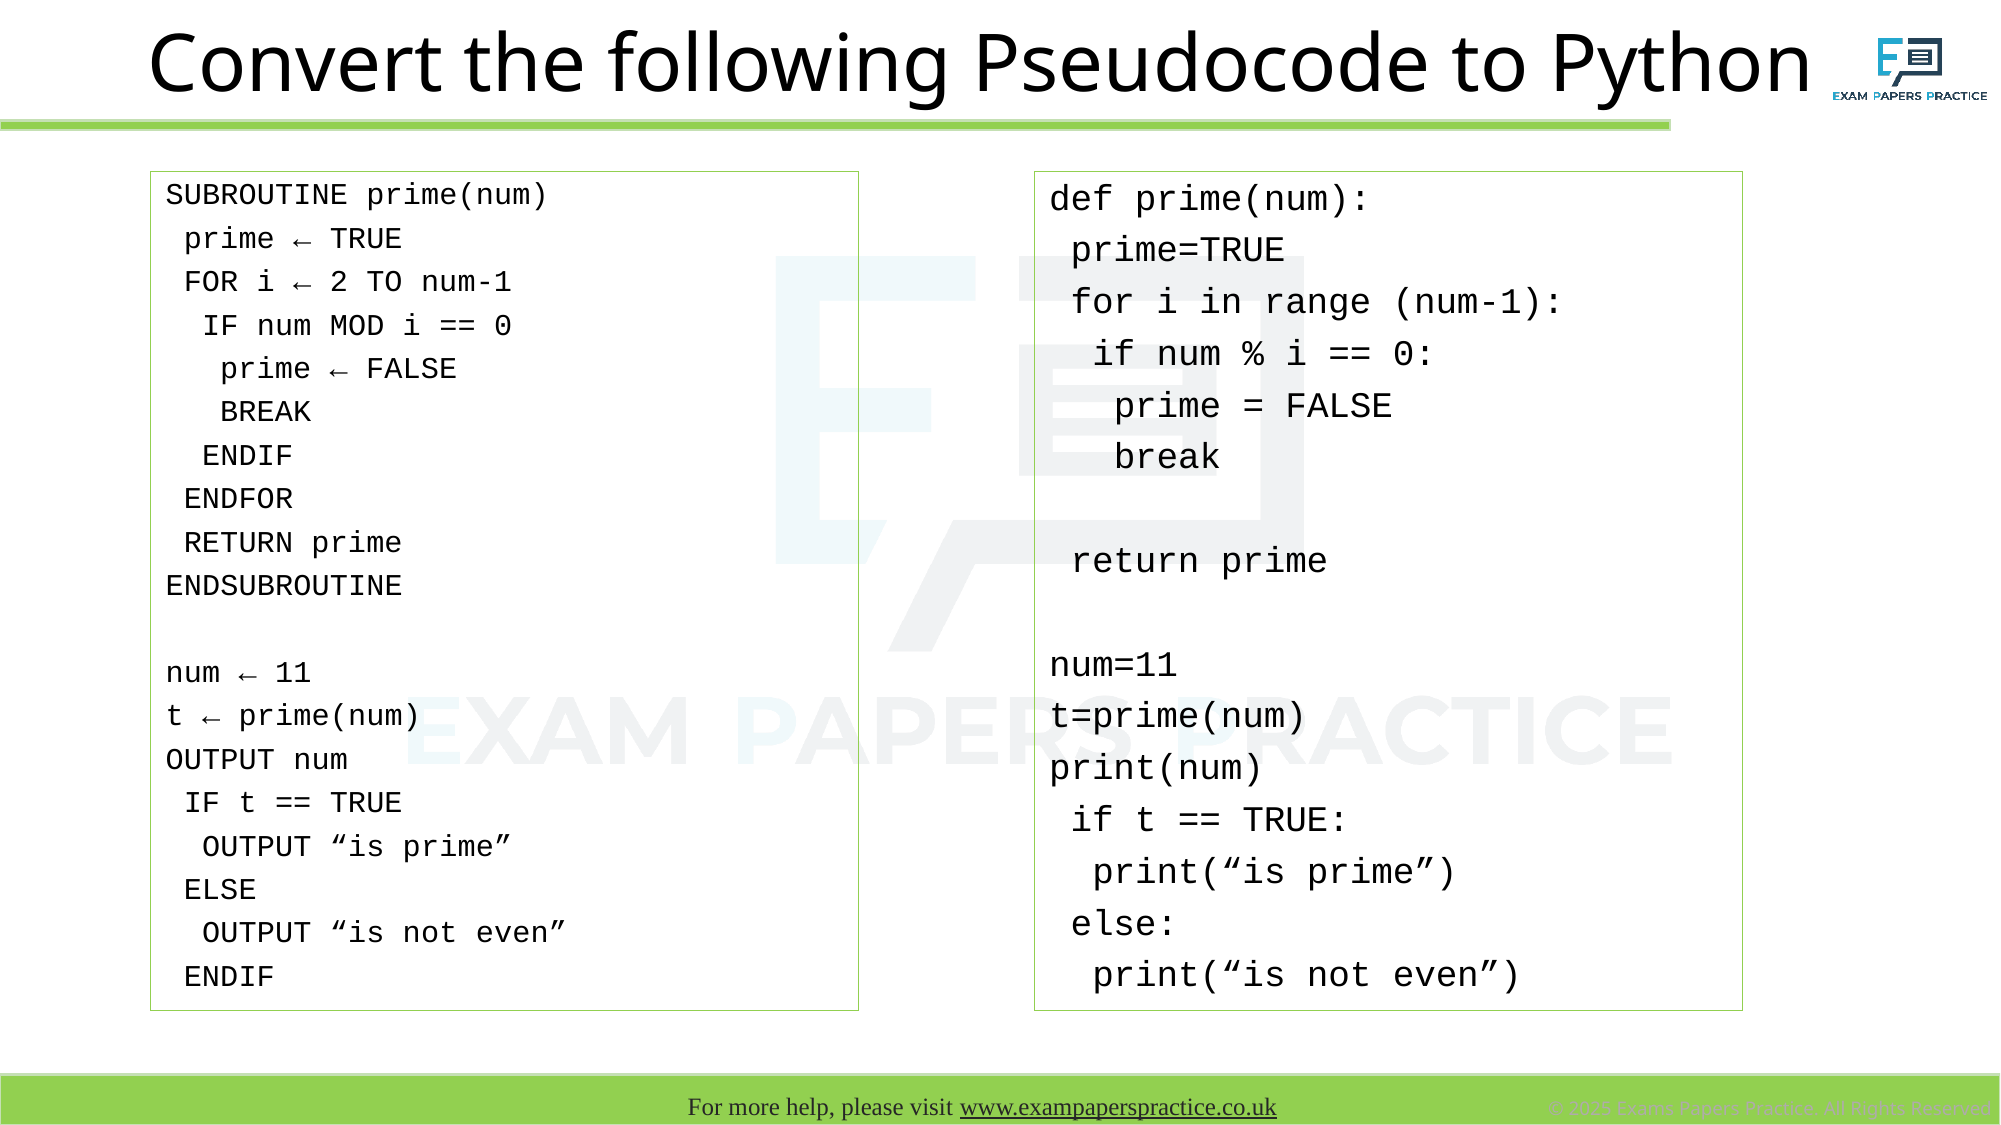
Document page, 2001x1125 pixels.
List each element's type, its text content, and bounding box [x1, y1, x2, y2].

title Convert the following Pseudocode to Python [132, 11, 1858, 121]
list SUBROUTINE prime(num) prime ← TRUE FOR i ← 2 TO num-1 IF num MOD i == 0 prime ← FALSE BREAK ENDIF ENDFOR RETURN prime ENDSUBROUTINE num ← 11 t ← prime(num) OUTPUT num IF t == TRUE OUTPUT “is prime” ELSE OUTPUT “is not even” ENDIF [150, 171, 859, 1011]
text_box def prime(num): prime=TRUE for i in range (num-1): if num % i == 0: prime = FALSE break return prime num=11 t=prime(num) print(num) if t == TRUE: print(“is prime”) else: print(“is not even”) [1034, 171, 1743, 1011]
